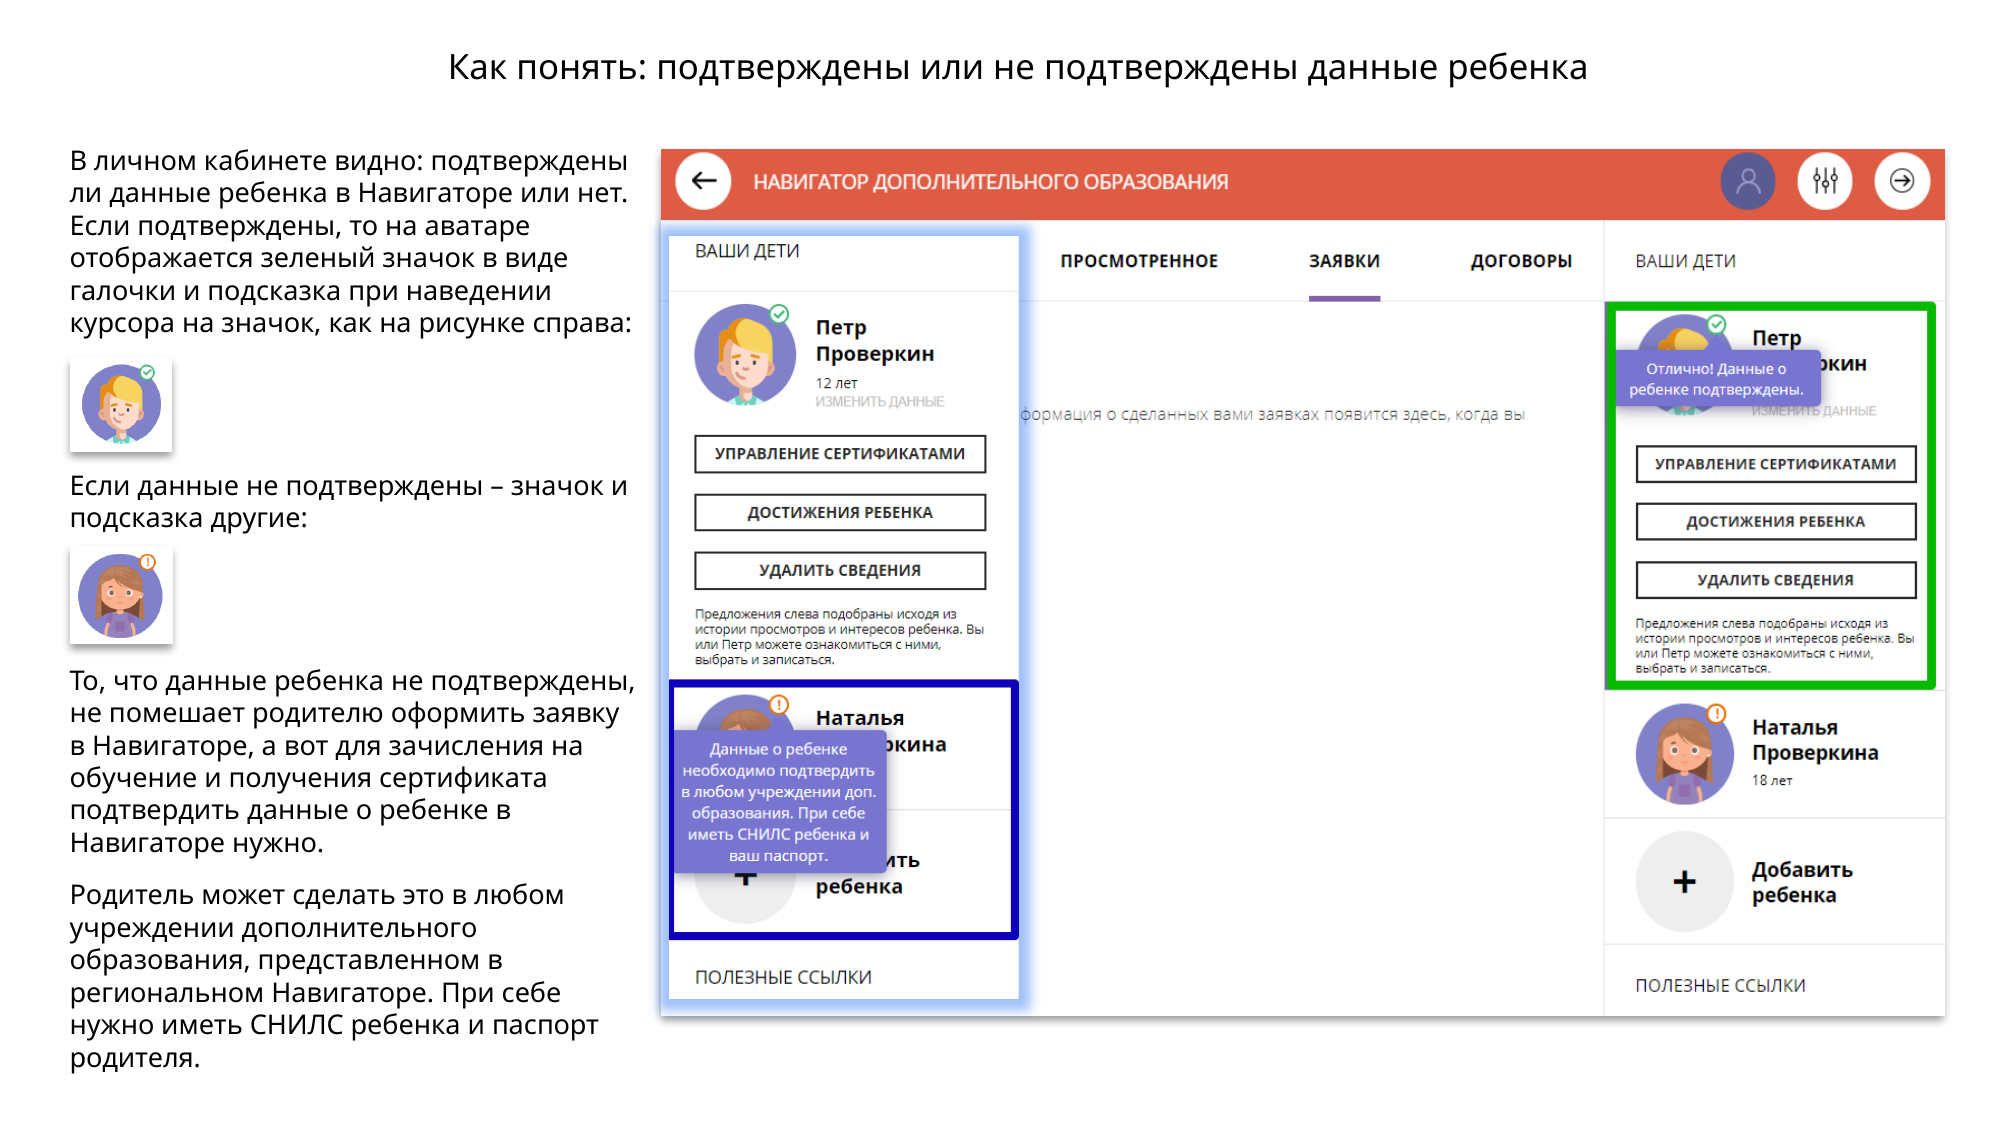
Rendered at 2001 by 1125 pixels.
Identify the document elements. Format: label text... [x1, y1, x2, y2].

picture [70, 545, 173, 644]
picture [661, 149, 1946, 1016]
text_box В личном кабинете видно: подтверждены ли данные ребенка в Навигаторе или нет. Если подтверждены, то на аватаре отображается зеленый значок в виде галочки и подсказка при наведении курсора на значок, как на рисунке справа: Если данные не подтверждены – значок и подсказка другие: То, что данные ребенка не подтверждены, не помешает родителю оформить заявку в Навигаторе, а вот для зачисления на обучение и получения сертификата подтвердить данные о ребенке в Навигаторе нужно. Родитель может сделать это в любом учреждении дополнительного образования, представленном в региональном Навигаторе. При себе нужно иметь СНИЛС ребенка и паспорт родителя. [54, 135, 653, 1080]
title Как понять: подтверждены или не подтверждены данные ребенка [75, 41, 1962, 95]
picture [70, 357, 173, 452]
